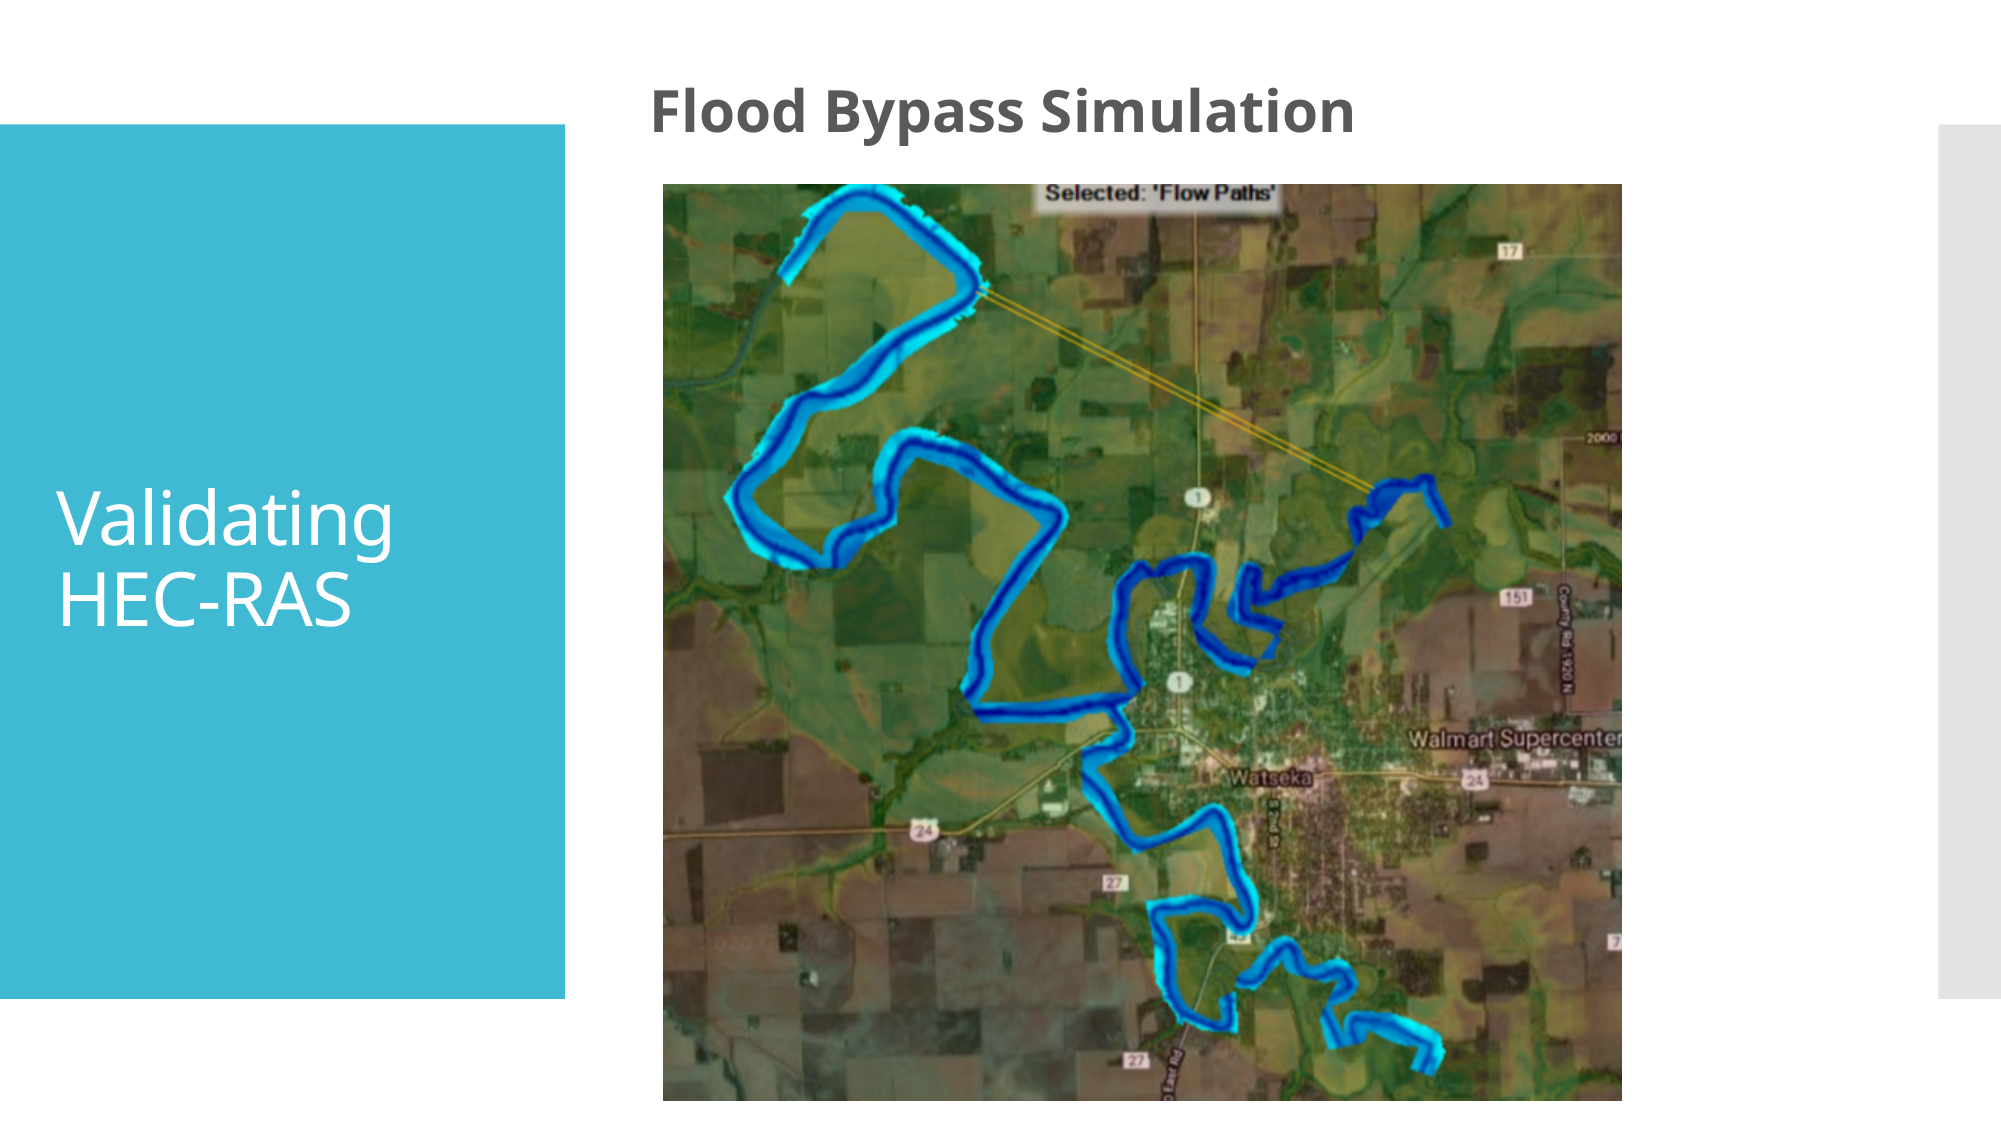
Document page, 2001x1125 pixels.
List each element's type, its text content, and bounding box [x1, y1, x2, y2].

picture [663, 183, 1622, 1101]
title Validating HEC-RAS [41, 184, 525, 940]
list Flood Bypass Simulation [634, 141, 1835, 982]
